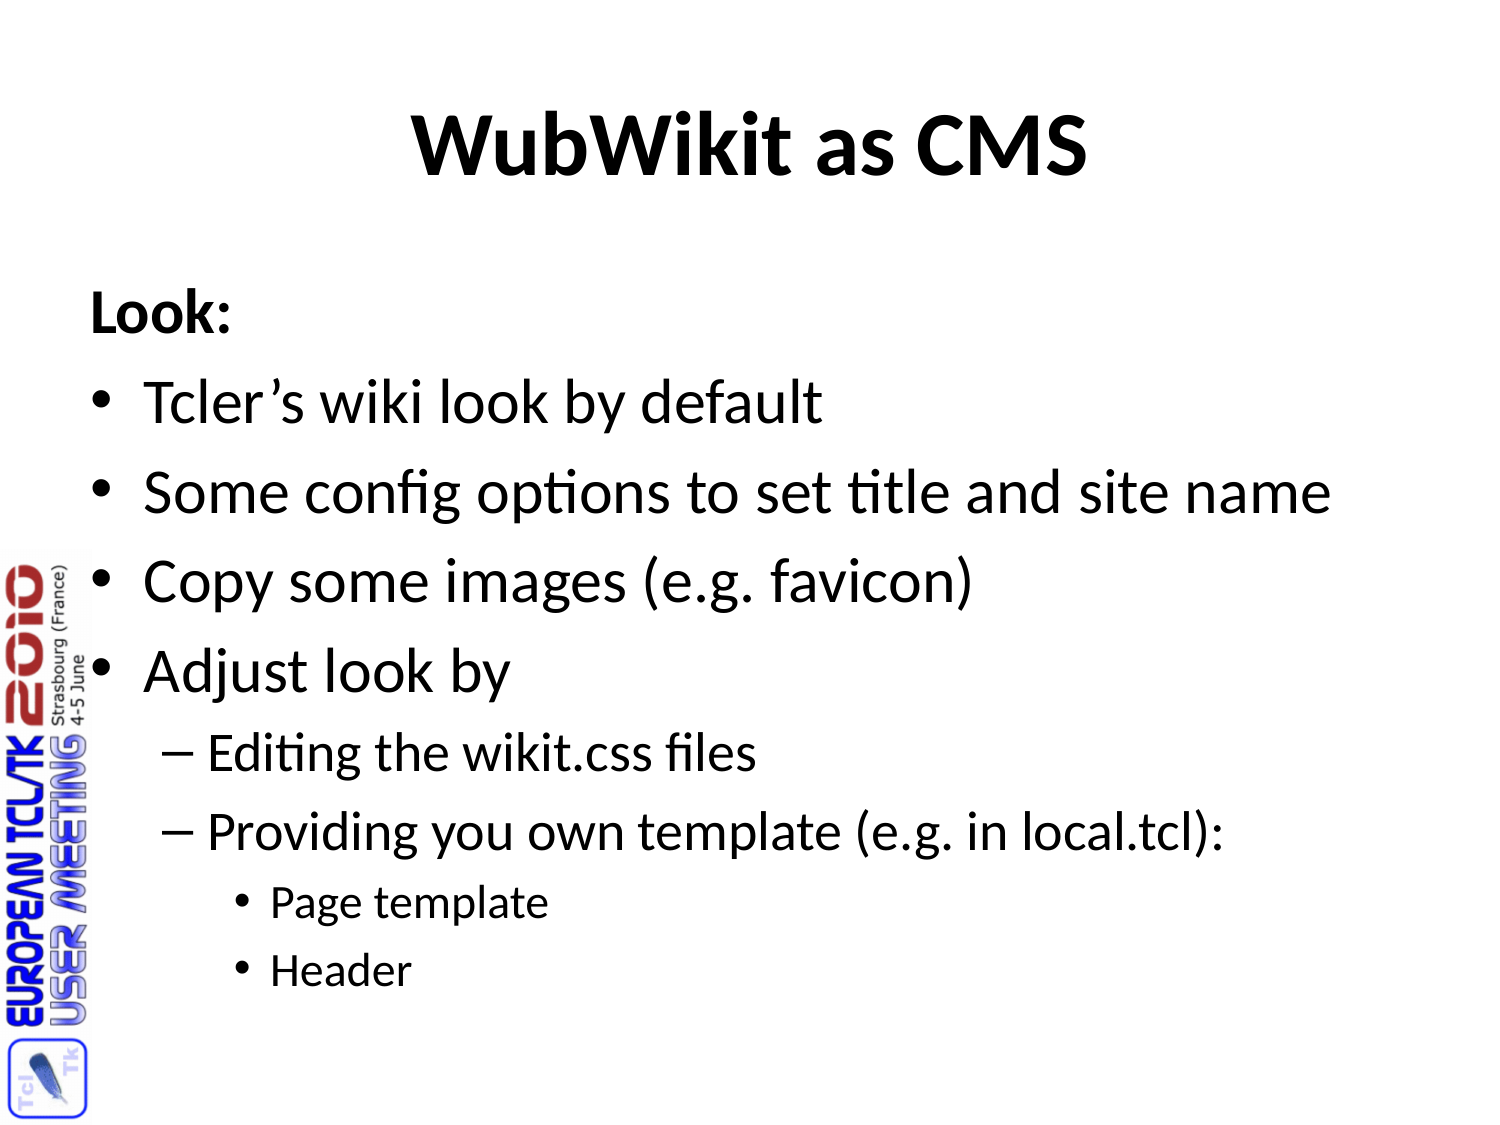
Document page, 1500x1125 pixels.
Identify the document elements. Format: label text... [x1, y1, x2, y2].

title WubWikit as CMS [75, 45, 1425, 233]
picture [0, 550, 334, 1124]
list Look: Tcler’s wiki look by default Some config options to set title and site name Copy some images (e.g. favicon) Adjust look by Editing the wikit.css files Providing you own template (e.g. in local.tcl): Page template Header [75, 262, 1425, 1005]
